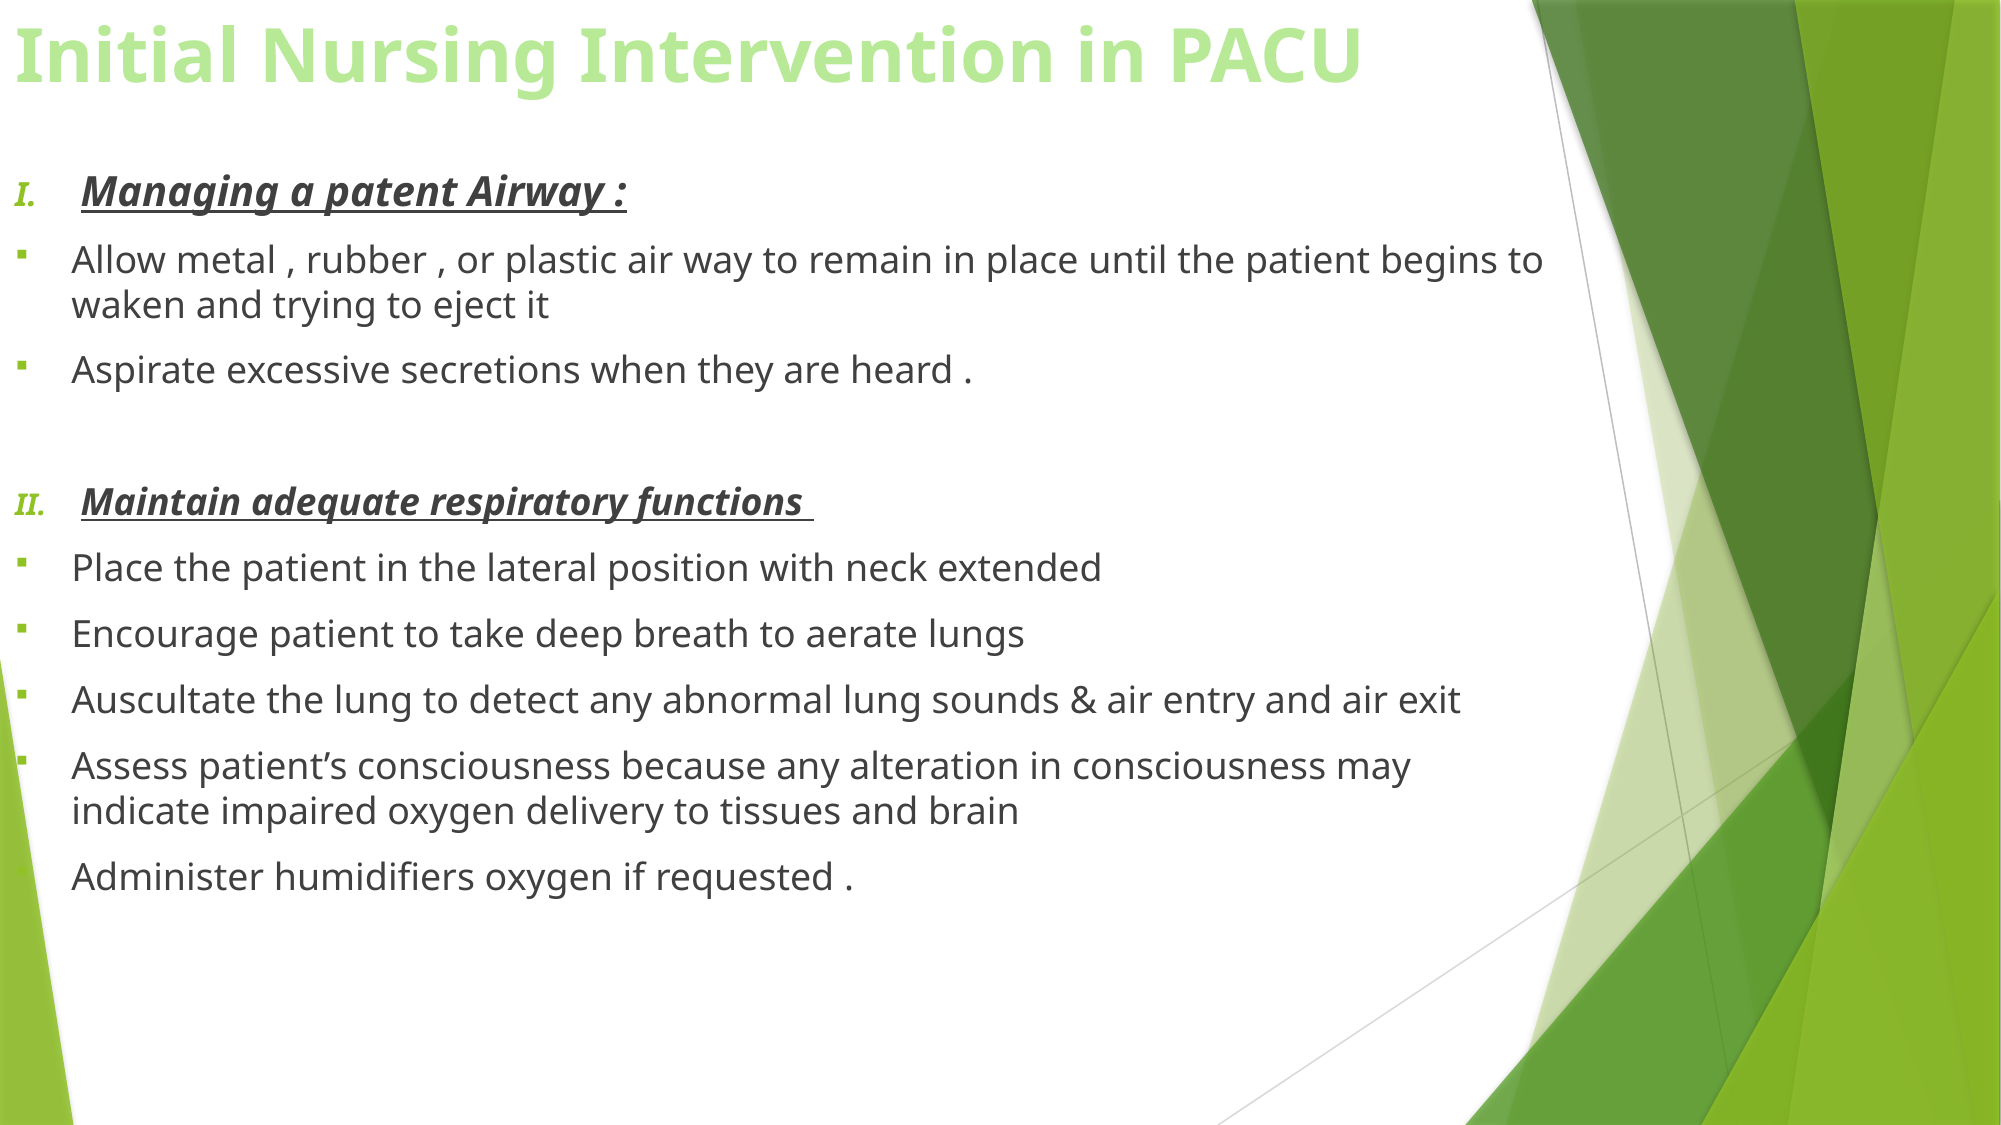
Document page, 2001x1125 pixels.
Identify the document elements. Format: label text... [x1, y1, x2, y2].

title Initial Nursing Intervention in PACU [0, 0, 1522, 86]
list Managing a patent Airway : Allow metal , rubber , or plastic air way to remain in place until the patient begins to waken and trying to eject it Aspirate excessive secretions when they are heard . Maintain adequate respiratory functions Place the patient in the lateral position with neck extended Encourage patient to take deep breath to aerate lungs Auscultate the lung to detect any abnormal lung sounds & air entry and air exit Assess patient’s consciousness because any alteration in consciousness may indicate impaired oxygen delivery to tissues and brain Administer humidifiers oxygen if requested . [0, 86, 1566, 1125]
